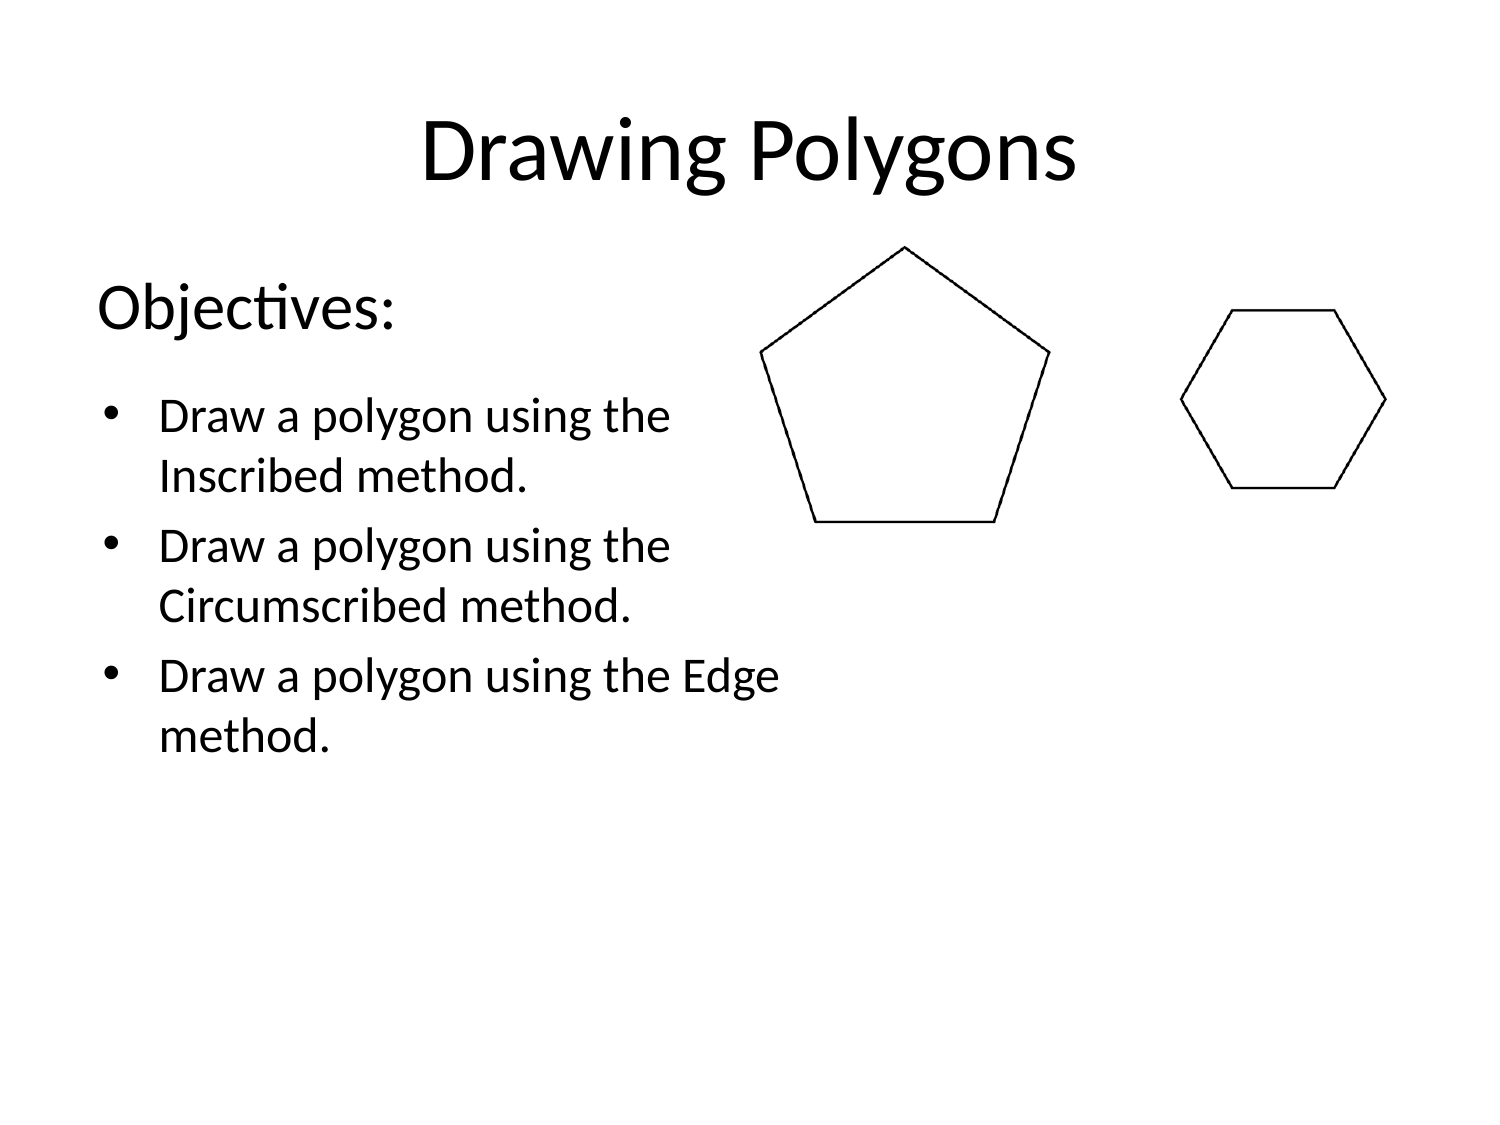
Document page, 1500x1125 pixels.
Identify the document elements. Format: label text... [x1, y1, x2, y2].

title Drawing Polygons [75, 50, 1425, 238]
list Draw a polygon using the Inscribed method. Draw a polygon using the Circumscribed method. Draw a polygon using the Edge method. [87, 375, 813, 1075]
text_box Objectives: [37, 237, 413, 350]
picture [742, 237, 1402, 541]
